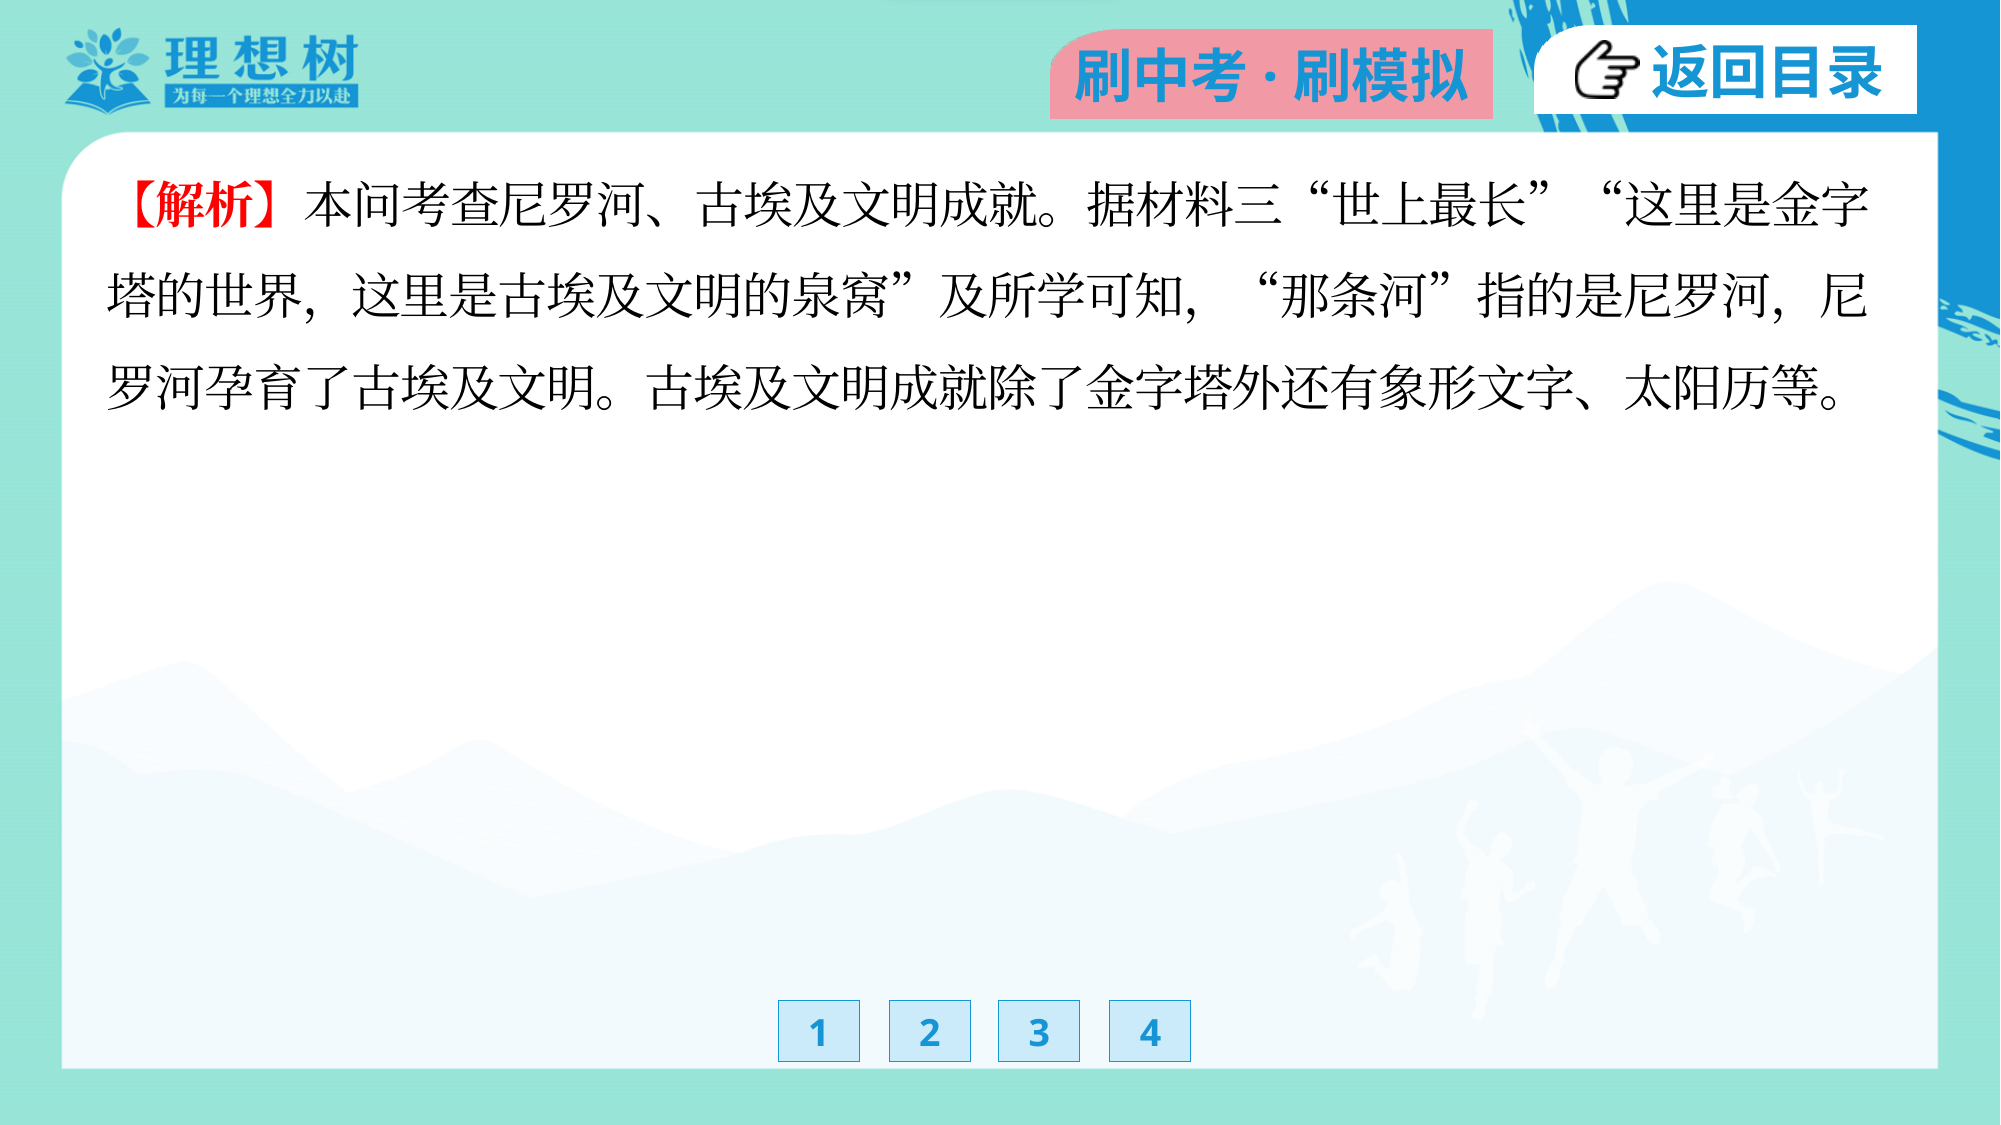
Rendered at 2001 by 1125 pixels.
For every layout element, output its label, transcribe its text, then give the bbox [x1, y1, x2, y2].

picture [0, 0, 2000, 1125]
text_box 【解析】本问考查尼罗河、古埃及文明成就。据材料三“世上最长”“这里是金字 塔的世界，这里是古埃及文明的泉窝”及所学可知，“那条河”指的是尼罗河，尼 罗河孕育了古埃及文明。古埃及文明成就除了金字塔外还有象形文字、太阳历等。 [106, 141, 1895, 417]
